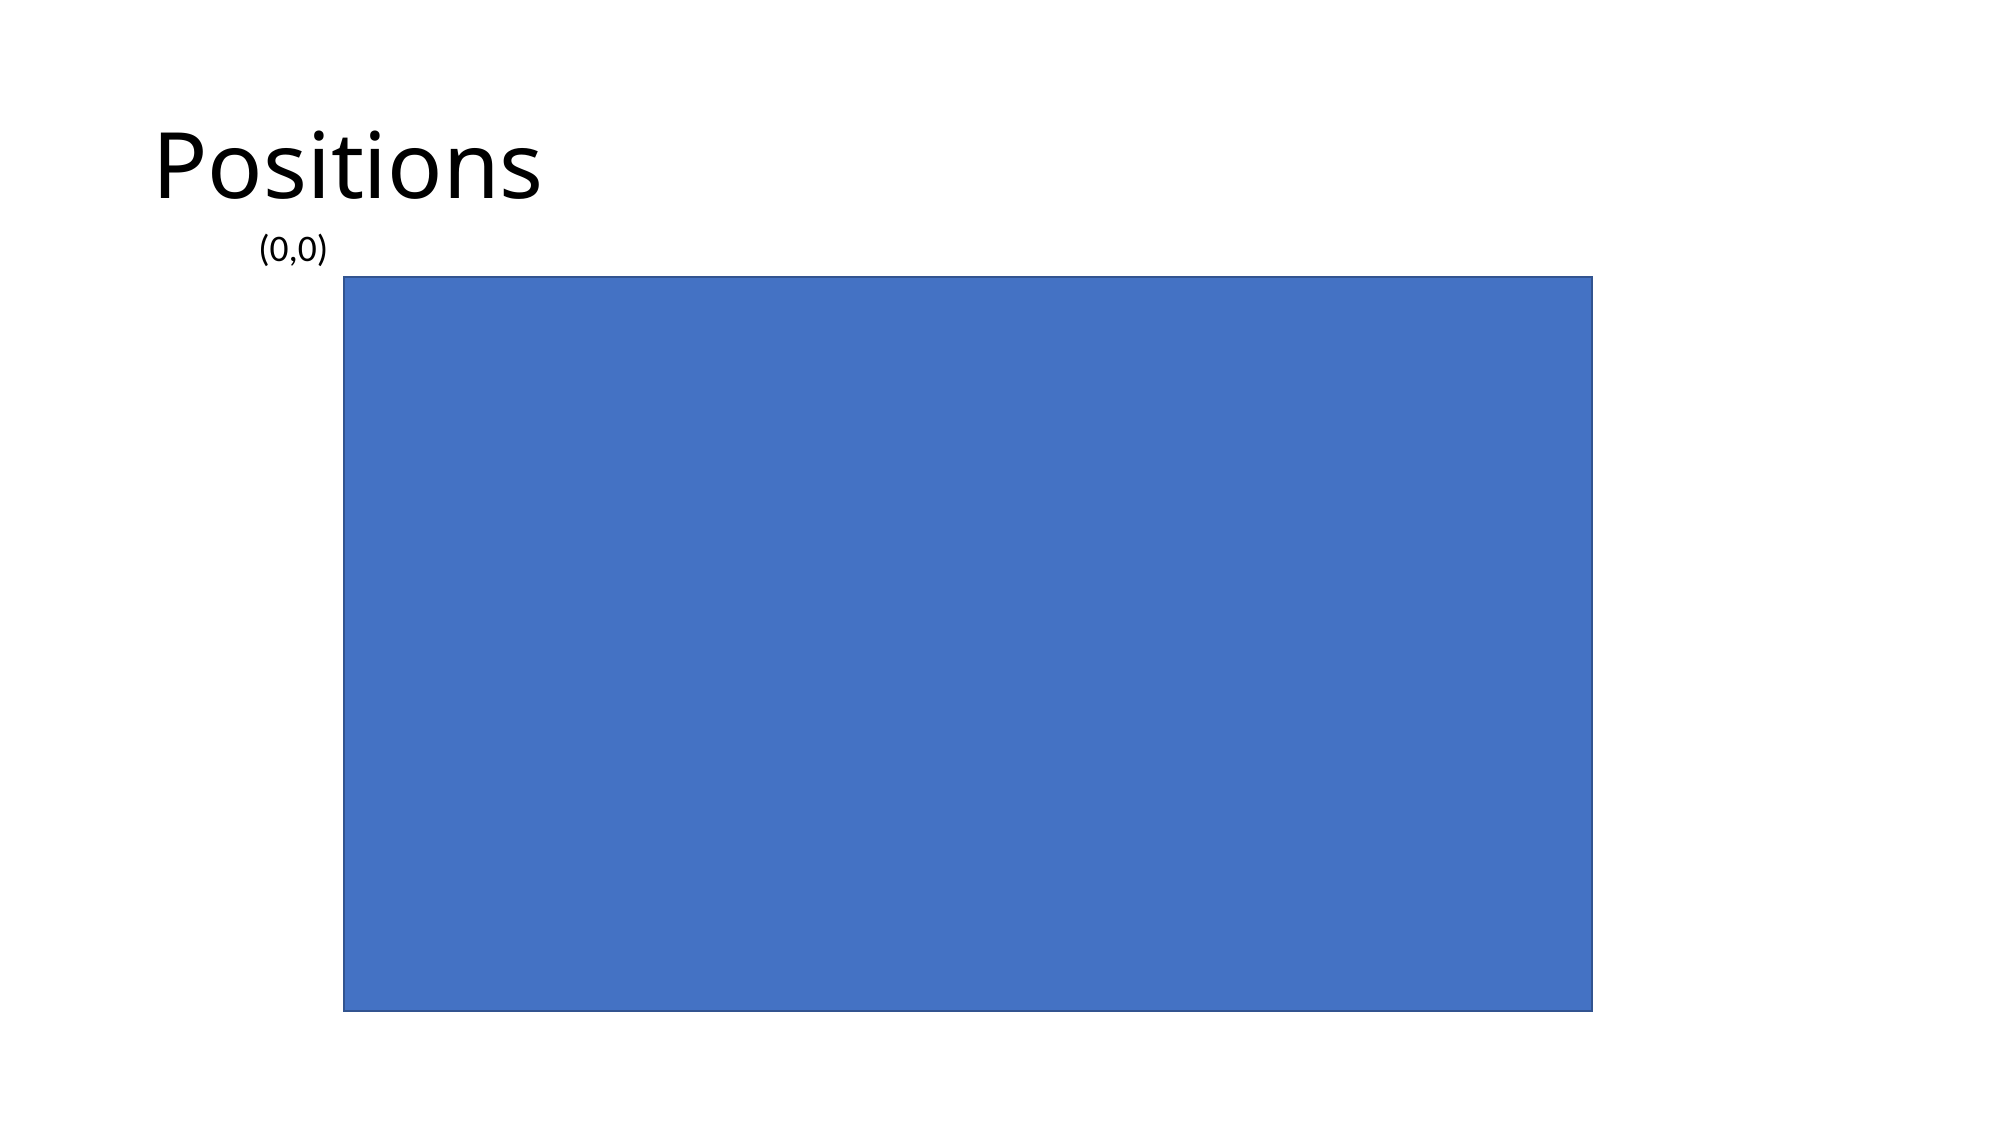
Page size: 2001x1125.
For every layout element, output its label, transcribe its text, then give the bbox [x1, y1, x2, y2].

text_box [343, 276, 1593, 1012]
text_box (0,0) [243, 216, 344, 277]
title Positions [137, 59, 1863, 278]
